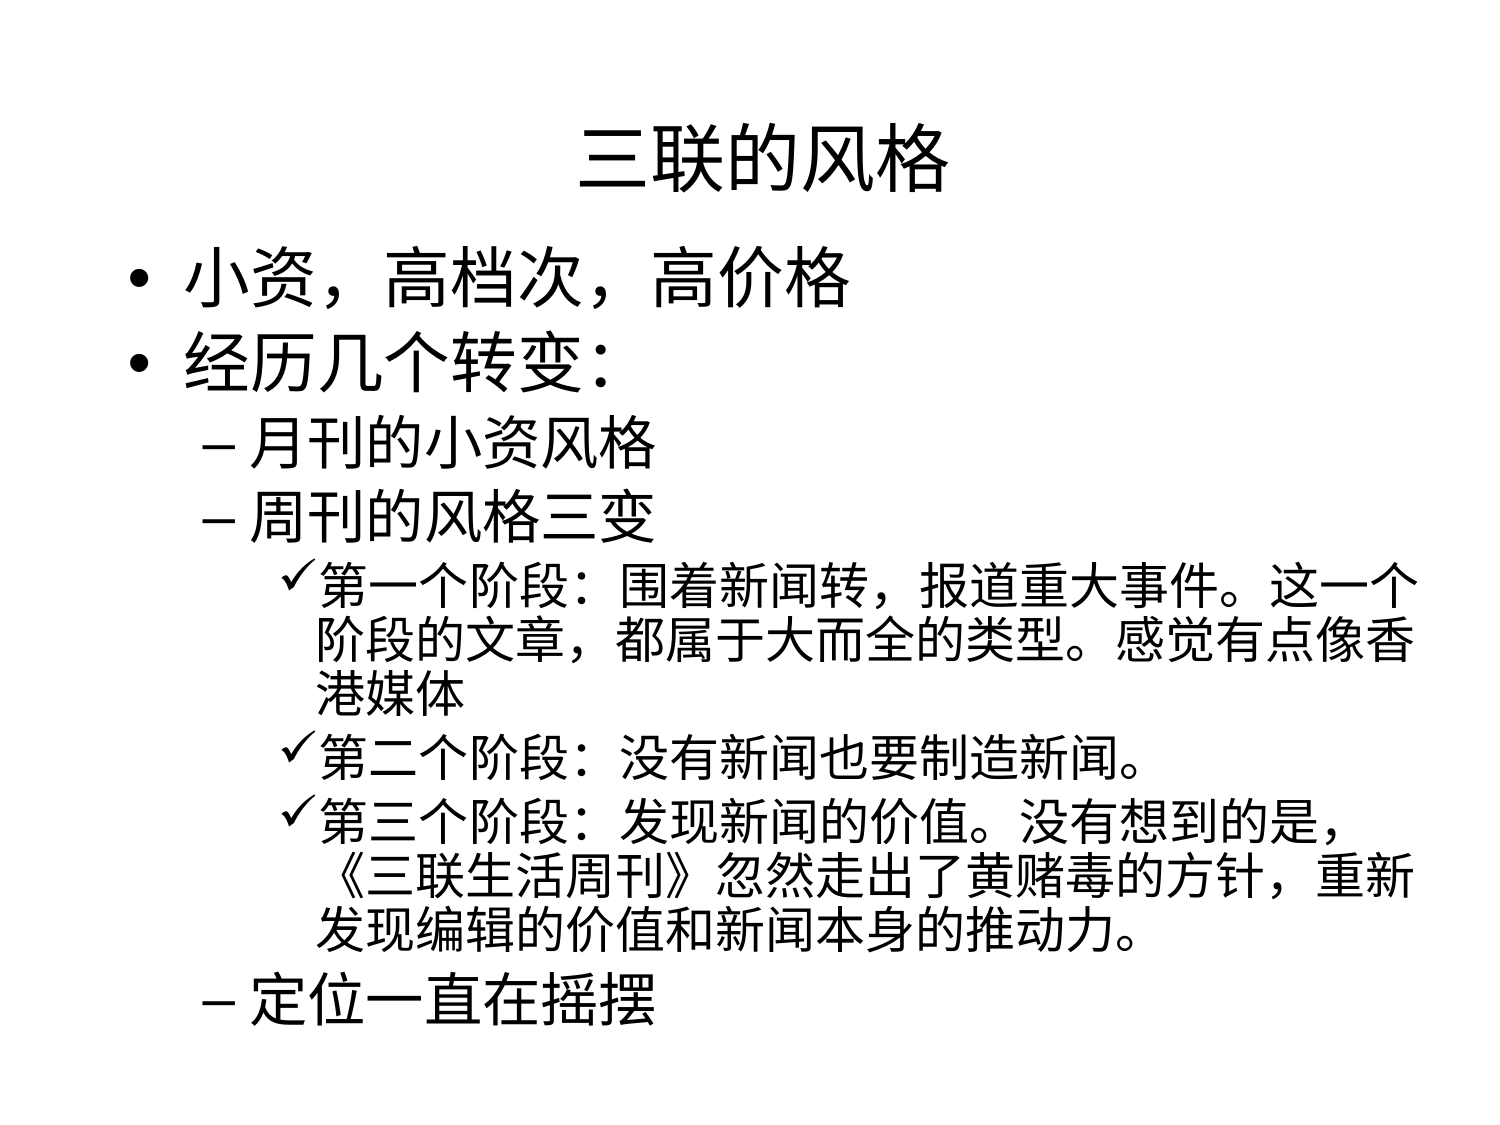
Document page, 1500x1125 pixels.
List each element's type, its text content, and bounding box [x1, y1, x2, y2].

title 三联的风格 [125, 62, 1400, 237]
list 小资，高档次，高价格 经历几个转变： 月刊的小资风格 周刊的风格三变 第一个阶段：围着新闻转，报道重大事件。这一个阶段的文章，都属于大而全的类型。感觉有点像香港媒体 第二个阶段：没有新闻也要制造新闻。 第三个阶段：发现新闻的价值。没有想到的是，《三联生活周刊》忽然走出了黄赌毒的方针，重新发现编辑的价值和新闻本身的推动力。 定位一直在摇摆 [112, 237, 1438, 913]
